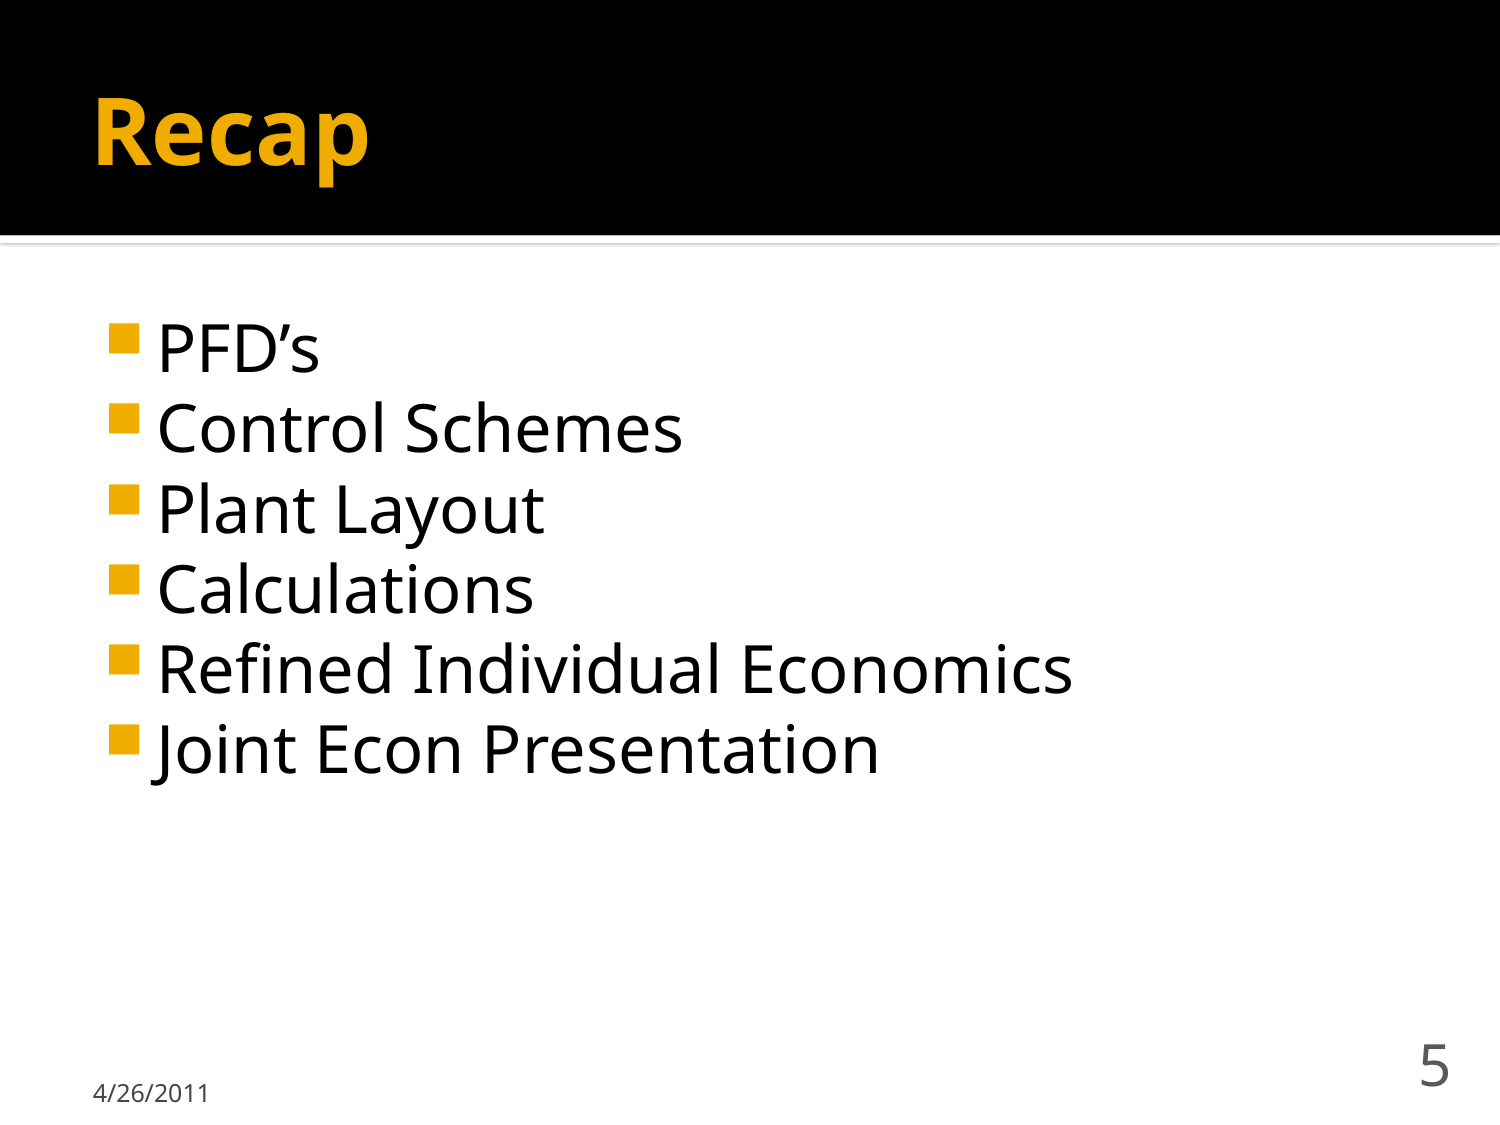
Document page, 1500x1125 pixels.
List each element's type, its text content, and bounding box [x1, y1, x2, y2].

slide_number 5 [1345, 1062, 1467, 1108]
list PFD’s Control Schemes Plant Layout Calculations Refined Individual Economics Joint Econ Presentation [75, 291, 1450, 1050]
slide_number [75, 1062, 425, 1108]
title Recap [75, 25, 1425, 231]
